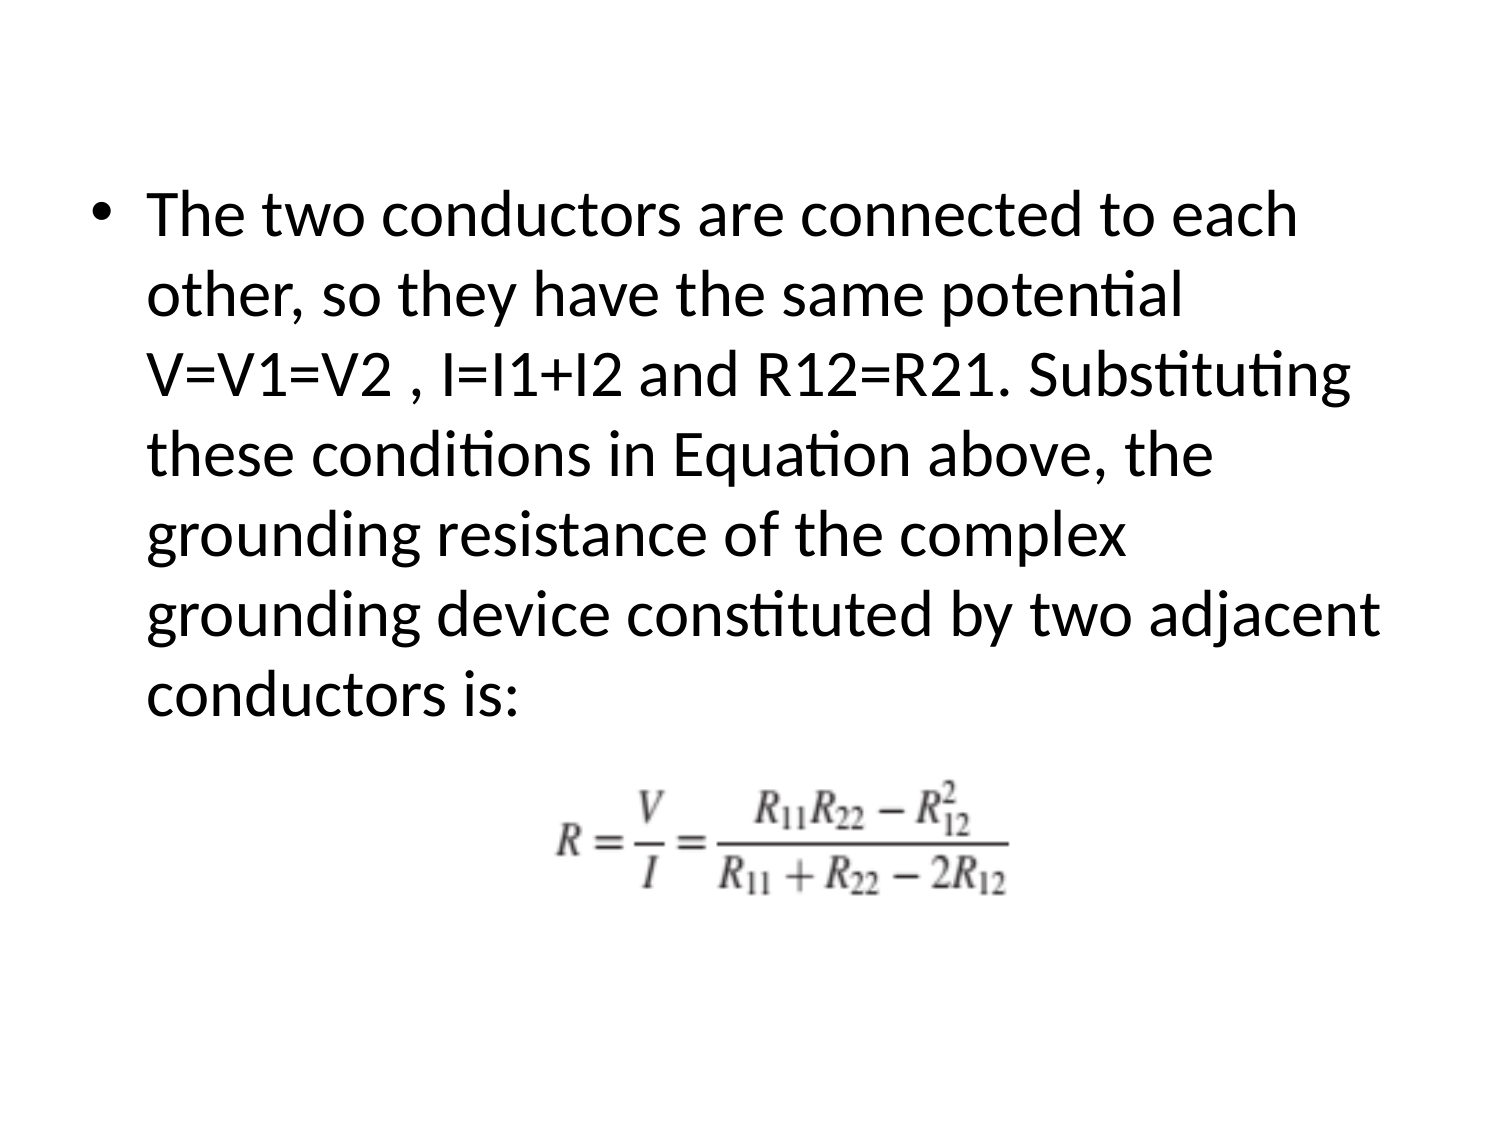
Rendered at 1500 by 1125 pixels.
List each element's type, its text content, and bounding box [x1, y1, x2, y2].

picture [524, 749, 1176, 926]
list The two conductors are connected to each other, so they have the same potential V=V1=V2 , I=I1+I2 and R12=R21. Substituting these conditions in Equation above, the grounding resistance of the complex grounding device constituted by two adjacent conductors is: [75, 162, 1425, 905]
